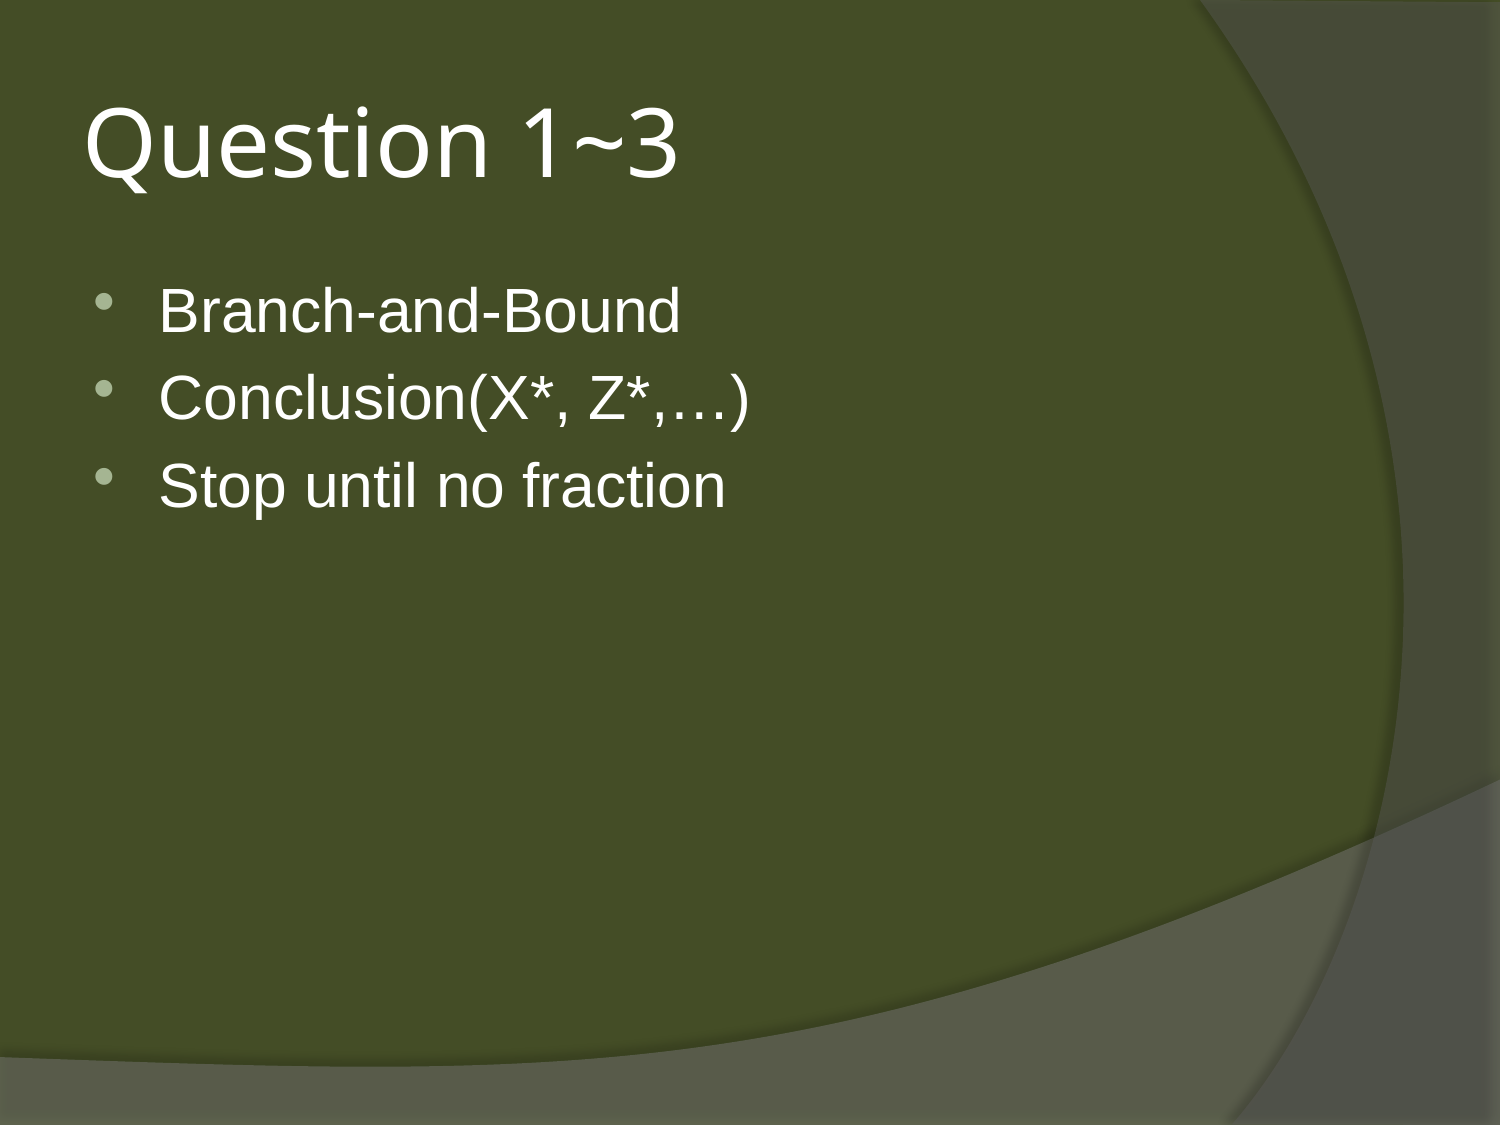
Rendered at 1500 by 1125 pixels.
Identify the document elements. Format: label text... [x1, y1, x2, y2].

list Branch-and-Bound Conclusion(X*, Z*,…) Stop until no fraction [75, 262, 1300, 1005]
title Question 1~3 [75, 45, 1300, 233]
